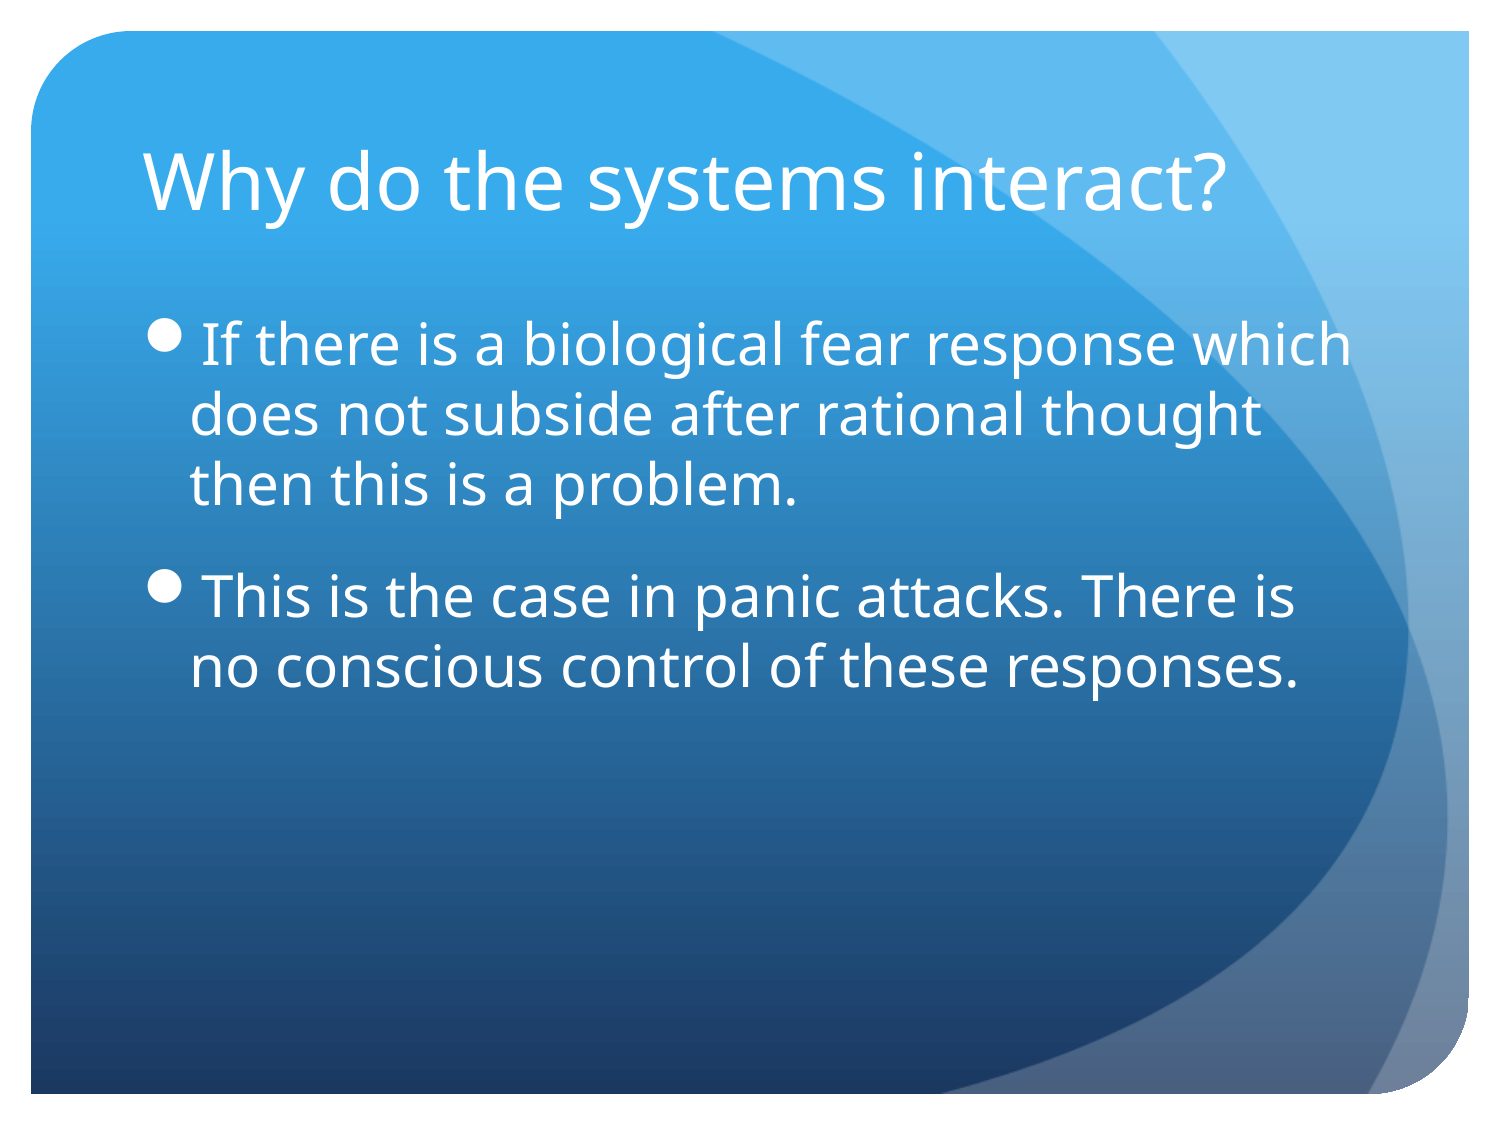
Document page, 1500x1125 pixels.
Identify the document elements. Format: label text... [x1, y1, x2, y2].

list If there is a biological fear response which does not subside after rational thought then this is a problem. This is the case in panic attacks. There is no conscious control of these responses. [127, 299, 1372, 991]
title Why do the systems interact? [127, 62, 1372, 234]
picture [24, 30, 1473, 1094]
